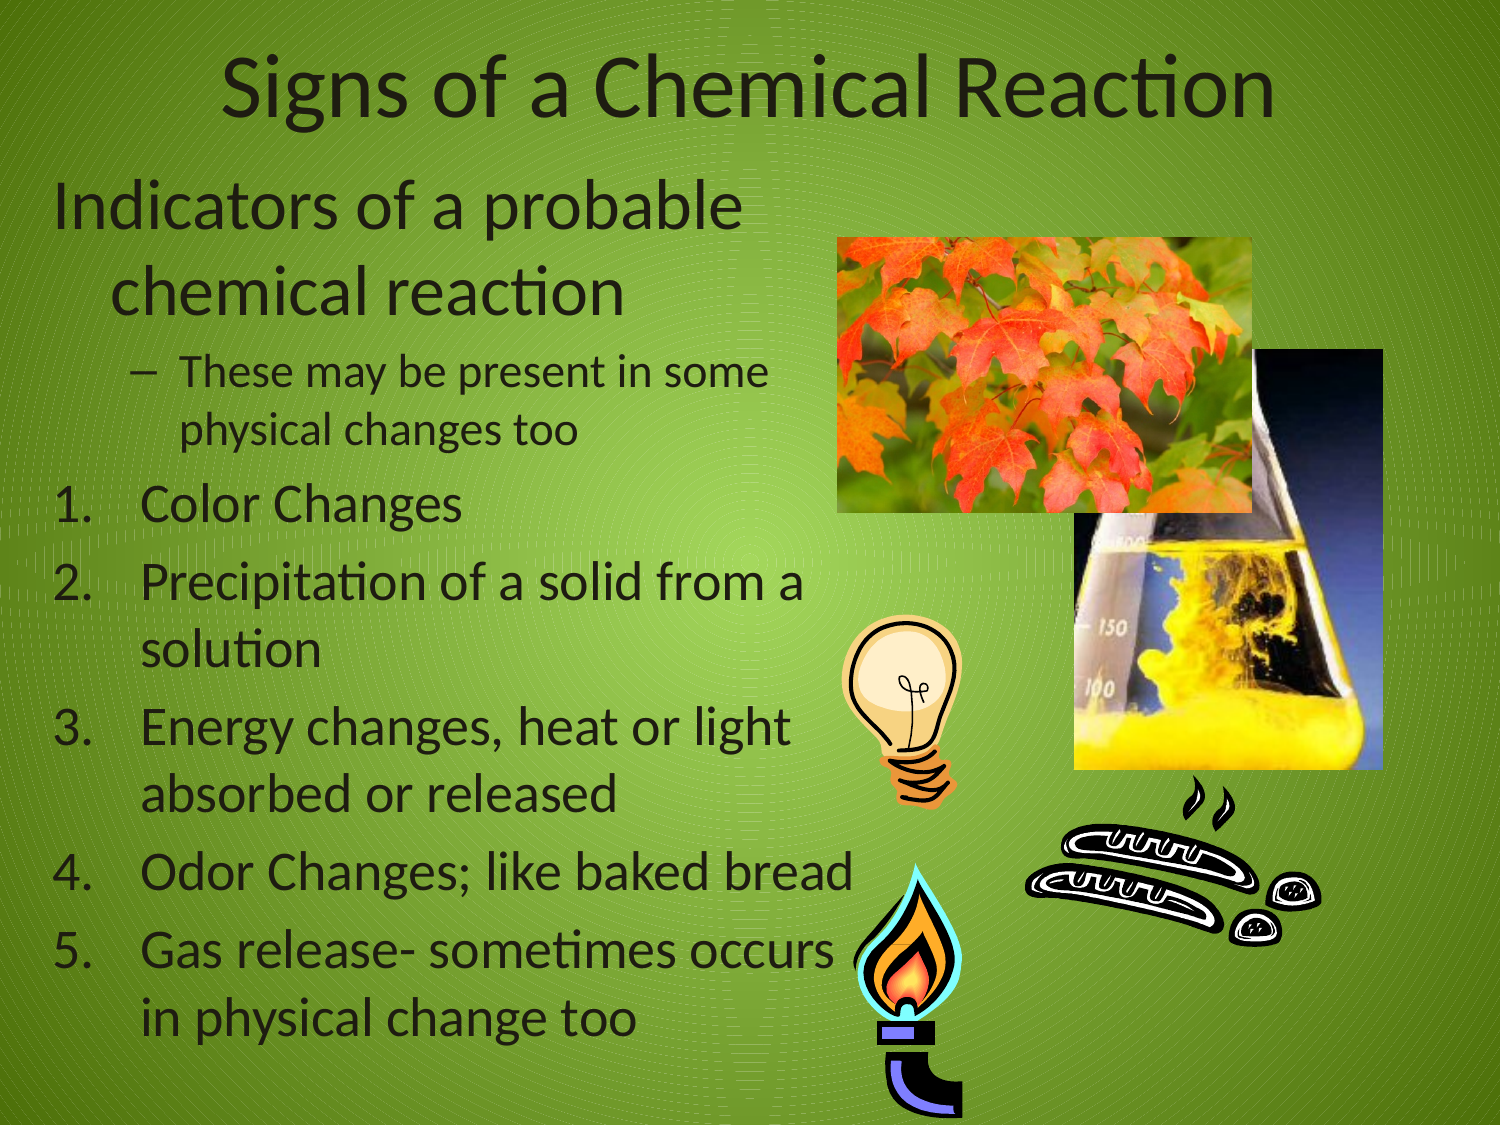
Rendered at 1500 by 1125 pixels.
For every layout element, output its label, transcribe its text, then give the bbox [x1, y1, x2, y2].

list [1074, 349, 1383, 771]
picture [824, 862, 967, 1125]
list Indicators of a probable chemical reaction These may be present in some physical changes too Color Changes Precipitation of a solid from a solution Energy changes, heat or light absorbed or released Odor Changes; like baked bread Gas release- sometimes occurs in physical change too [37, 149, 875, 1075]
picture [837, 237, 1252, 513]
picture [837, 612, 963, 814]
title Signs of a Chemical Reaction [75, 0, 1425, 163]
picture [1024, 774, 1322, 947]
